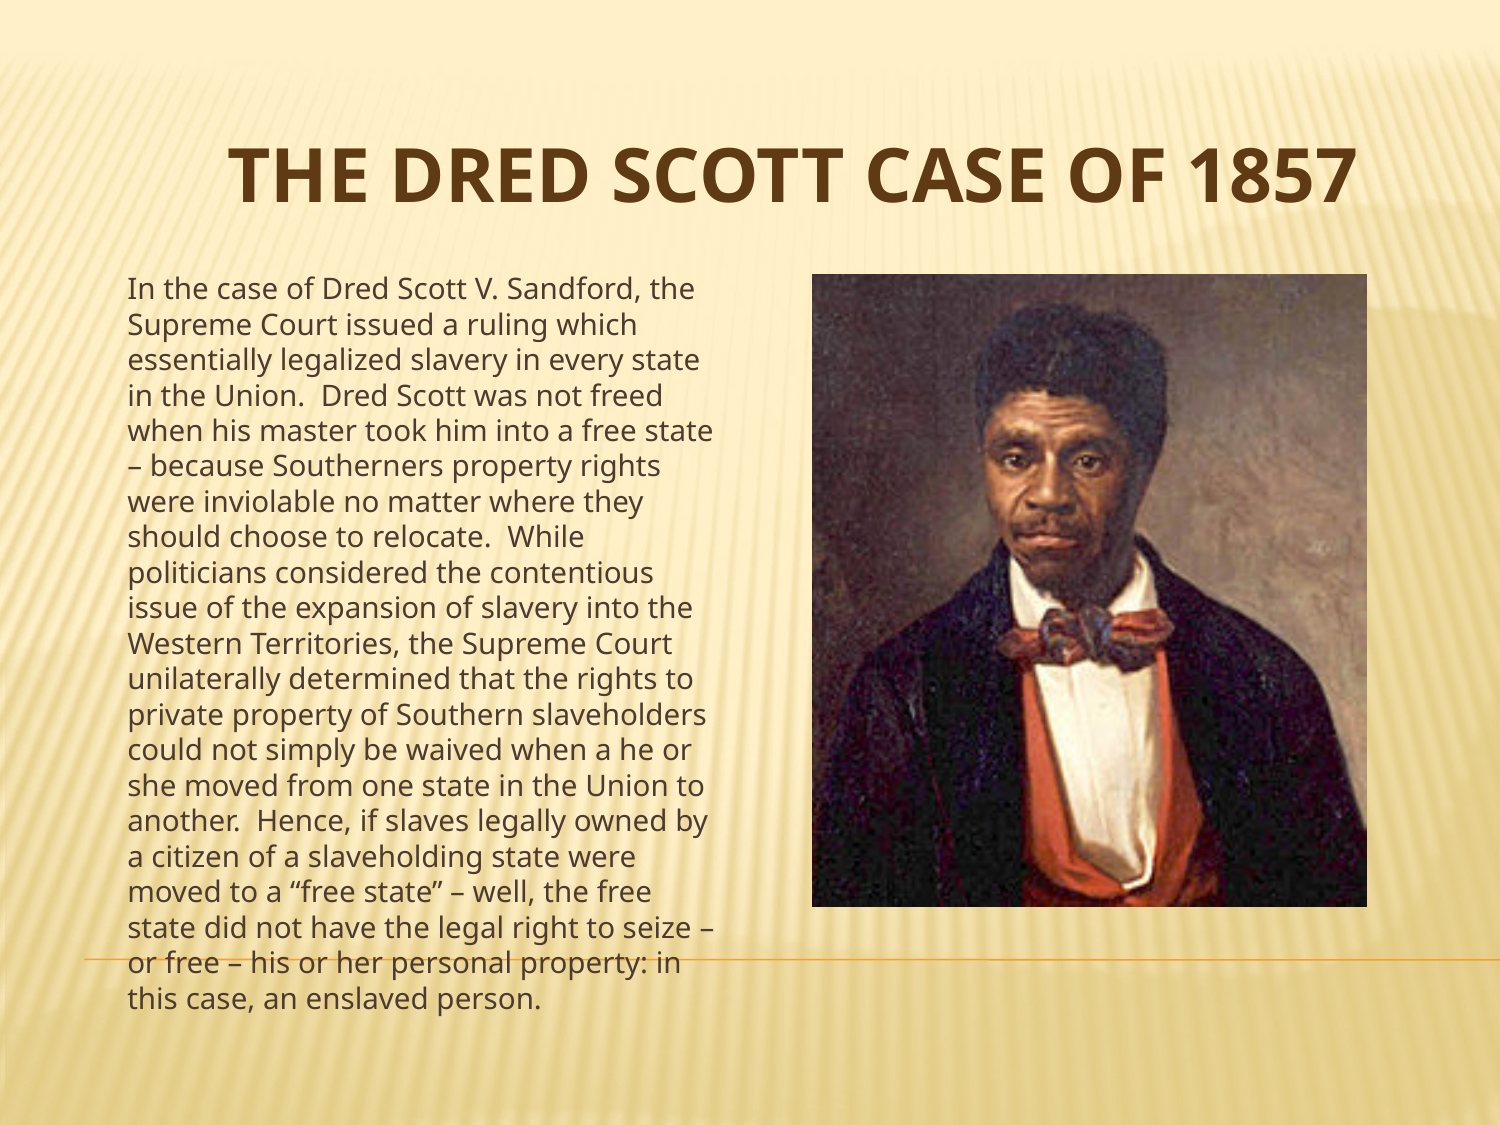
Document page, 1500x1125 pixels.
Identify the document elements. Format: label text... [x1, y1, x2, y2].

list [812, 274, 1367, 908]
title The Dred Scott Case of 1857 [162, 75, 1425, 270]
list In the case of Dred Scott V. Sandford, the Supreme Court issued a ruling which essentially legalized slavery in every state in the Union. Dred Scott was not freed when his master took him into a free state – because Southerners property rights were inviolable no matter where they should choose to relocate. While politicians considered the contentious issue of the expansion of slavery into the Western Territories, the Supreme Court unilaterally determined that the rights to private property of Southern slaveholders could not simply be waived when a he or she moved from one state in the Union to another. Hence, if slaves legally owned by a citizen of a slaveholding state were moved to a “free state” – well, the free state did not have the legal right to seize – or free – his or her personal property: in this case, an enslaved person. [112, 262, 738, 1033]
